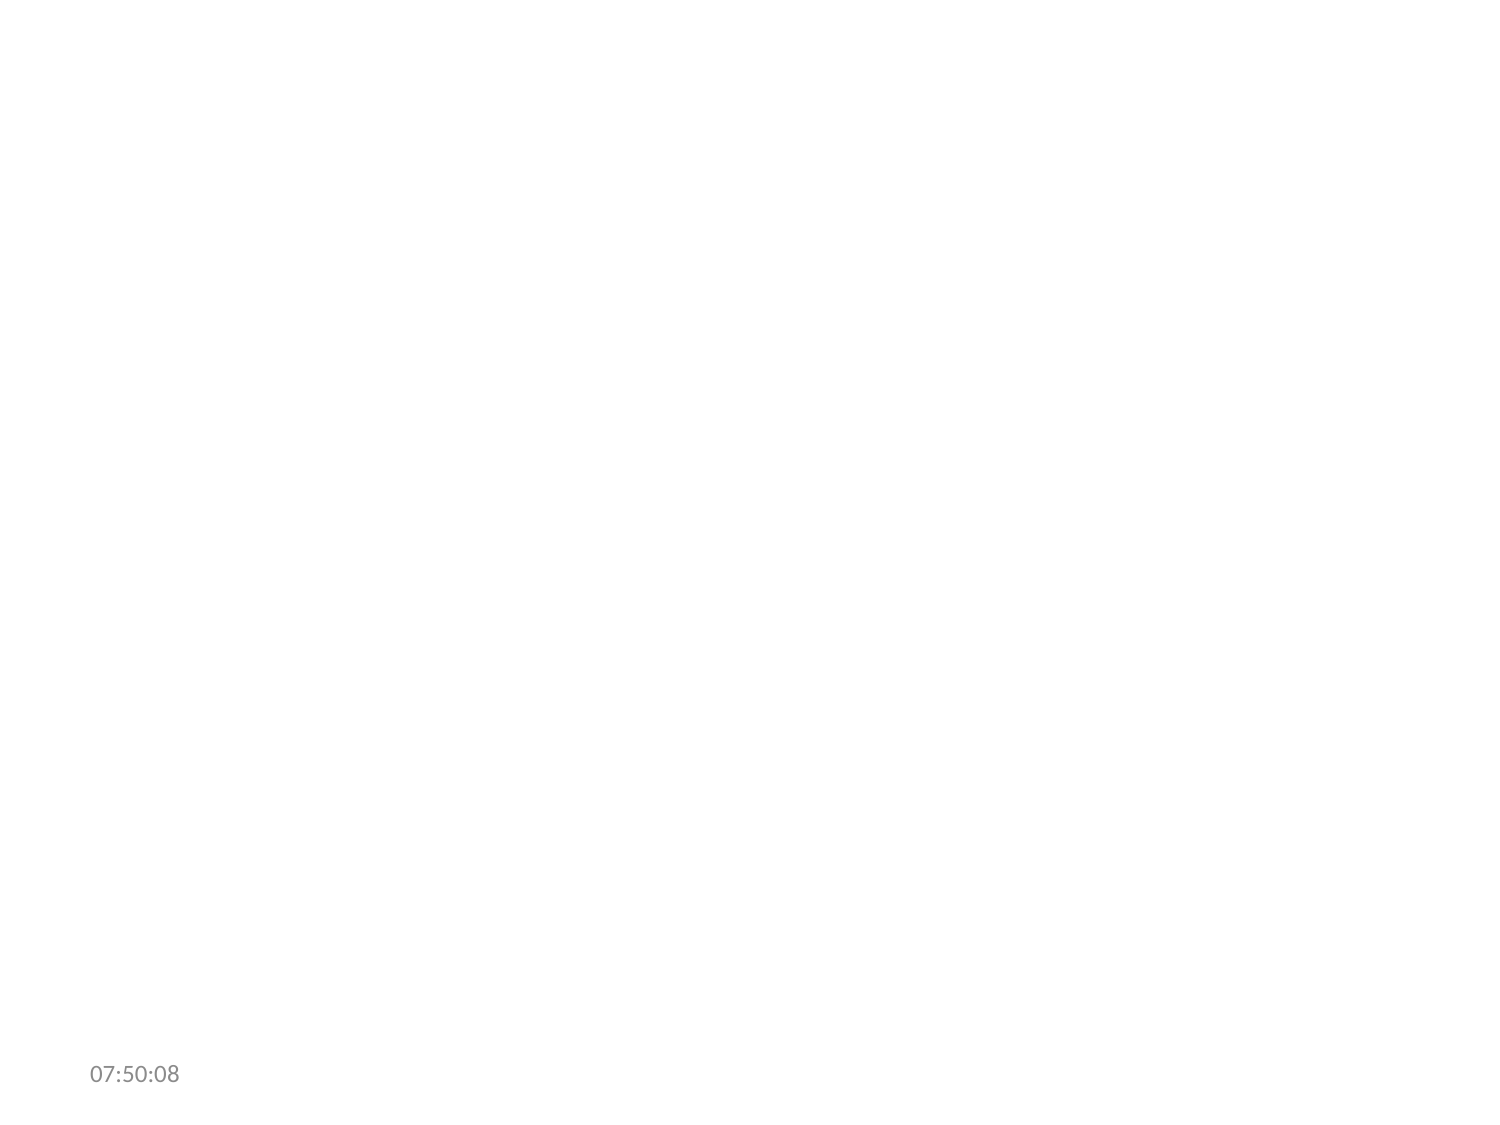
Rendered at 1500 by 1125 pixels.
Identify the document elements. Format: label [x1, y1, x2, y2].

slide_number [75, 1042, 425, 1103]
